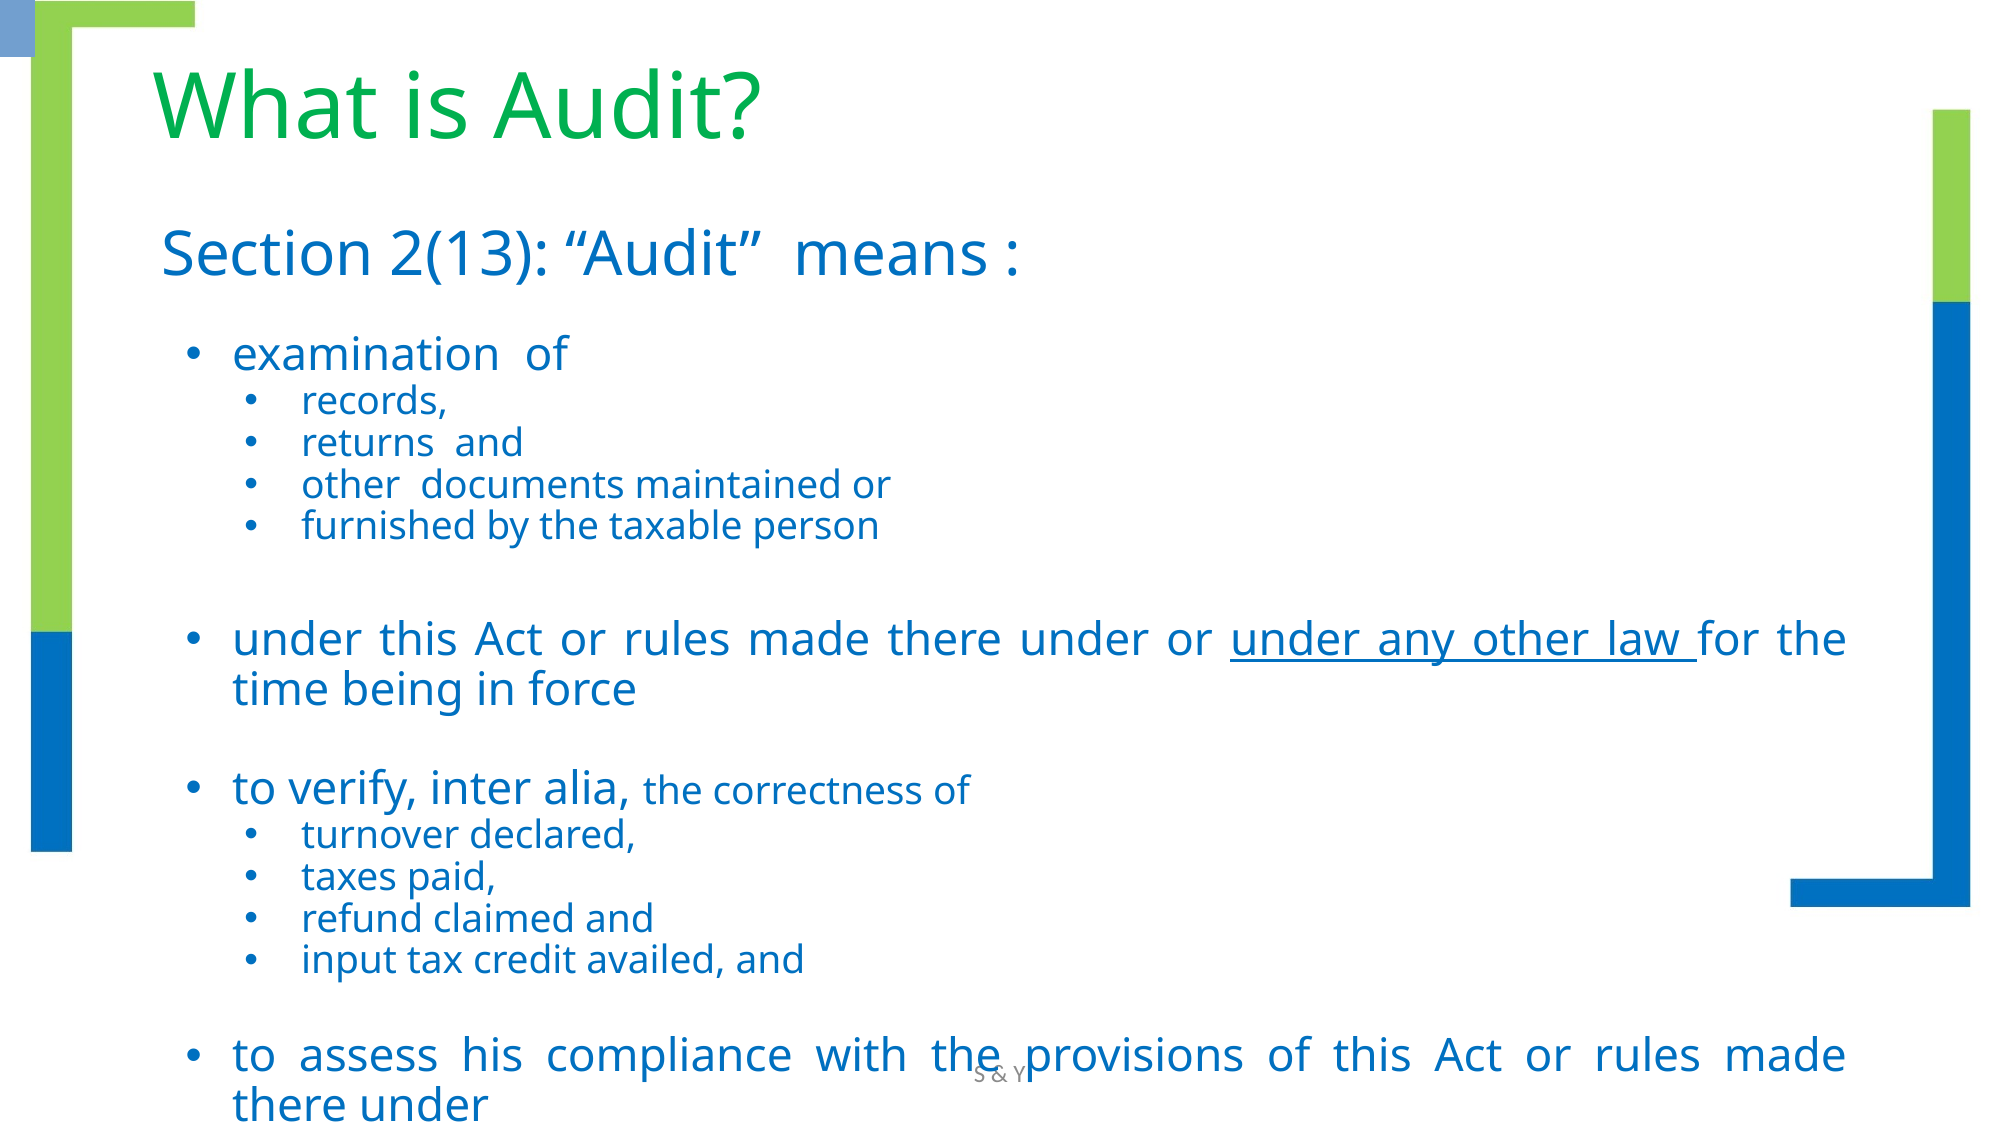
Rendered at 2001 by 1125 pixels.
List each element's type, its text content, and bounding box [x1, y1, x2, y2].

picture [1863, 0, 2001, 1125]
title What is Audit? [137, 0, 1863, 214]
picture [0, 0, 137, 1125]
footer S & Y [662, 1042, 1338, 1103]
list Section 2(13): “Audit” means : examination of records, returns and other documents maintained or furnished by the taxable person under this Act or rules made there under or under any other law for the time being in force to verify, inter alia, the correctness of turnover declared, taxes paid, refund claimed and input tax credit availed, and to assess his compliance with the provisions of this Act or rules made there under [137, 214, 1863, 1125]
